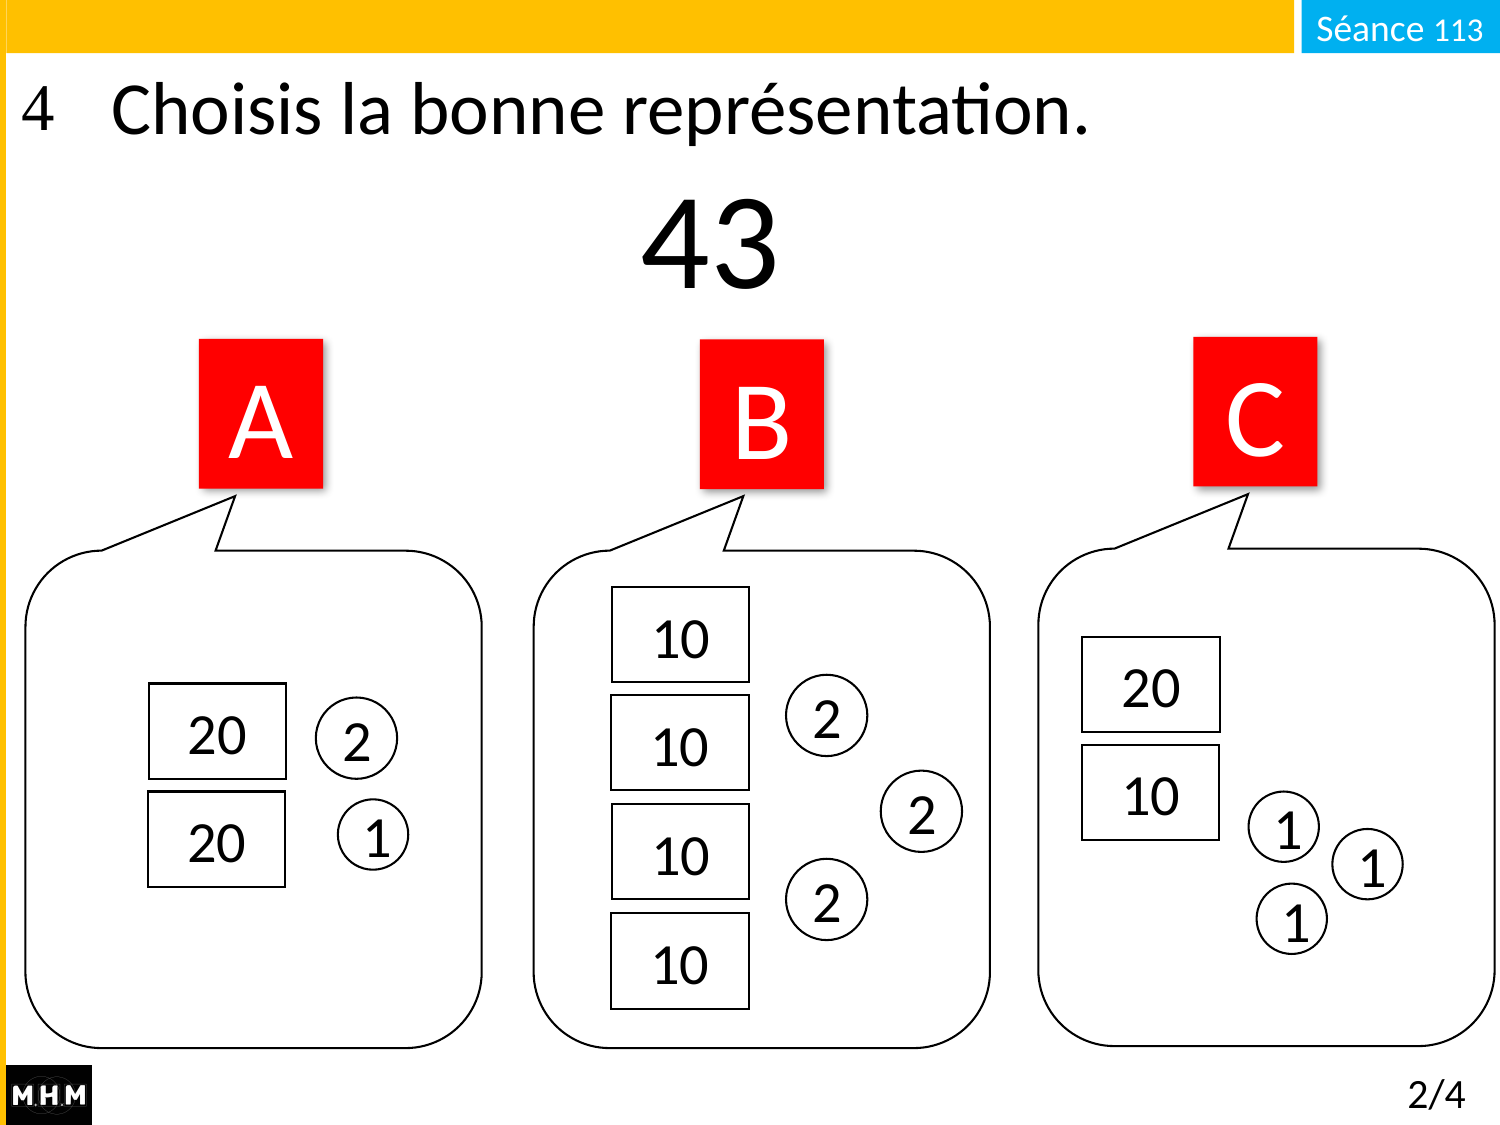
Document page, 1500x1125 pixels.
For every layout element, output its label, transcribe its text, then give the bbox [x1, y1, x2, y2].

text_box 10 [610, 912, 750, 1010]
text_box B [699, 339, 824, 490]
text_box A [198, 338, 324, 489]
text_box 10 [610, 694, 750, 791]
text_box [532, 494, 991, 1050]
text_box 10 [611, 586, 750, 683]
text_box 1 [336, 798, 410, 871]
text_box 20 [1081, 636, 1221, 733]
text_box 1 [1331, 827, 1404, 901]
text_box 2 [784, 857, 869, 942]
text_box 43 [499, 143, 922, 324]
text_box 2 [784, 673, 869, 758]
text_box 10 [1081, 744, 1220, 841]
text_box C [1193, 336, 1318, 487]
text_box [24, 499, 483, 1050]
picture [6, 1065, 92, 1125]
list 2/4 [1373, 1064, 1500, 1125]
text_box [1037, 492, 1496, 1048]
text_box 1 [1247, 790, 1320, 863]
text_box 2 [879, 769, 964, 853]
text_box 1 [1255, 882, 1329, 956]
text_box 20 [147, 790, 286, 888]
title Choisis la bonne représentation. [96, 60, 1391, 160]
text_box 20 [148, 682, 287, 780]
text_box 10 [611, 803, 750, 900]
text_box 2 [314, 696, 399, 780]
